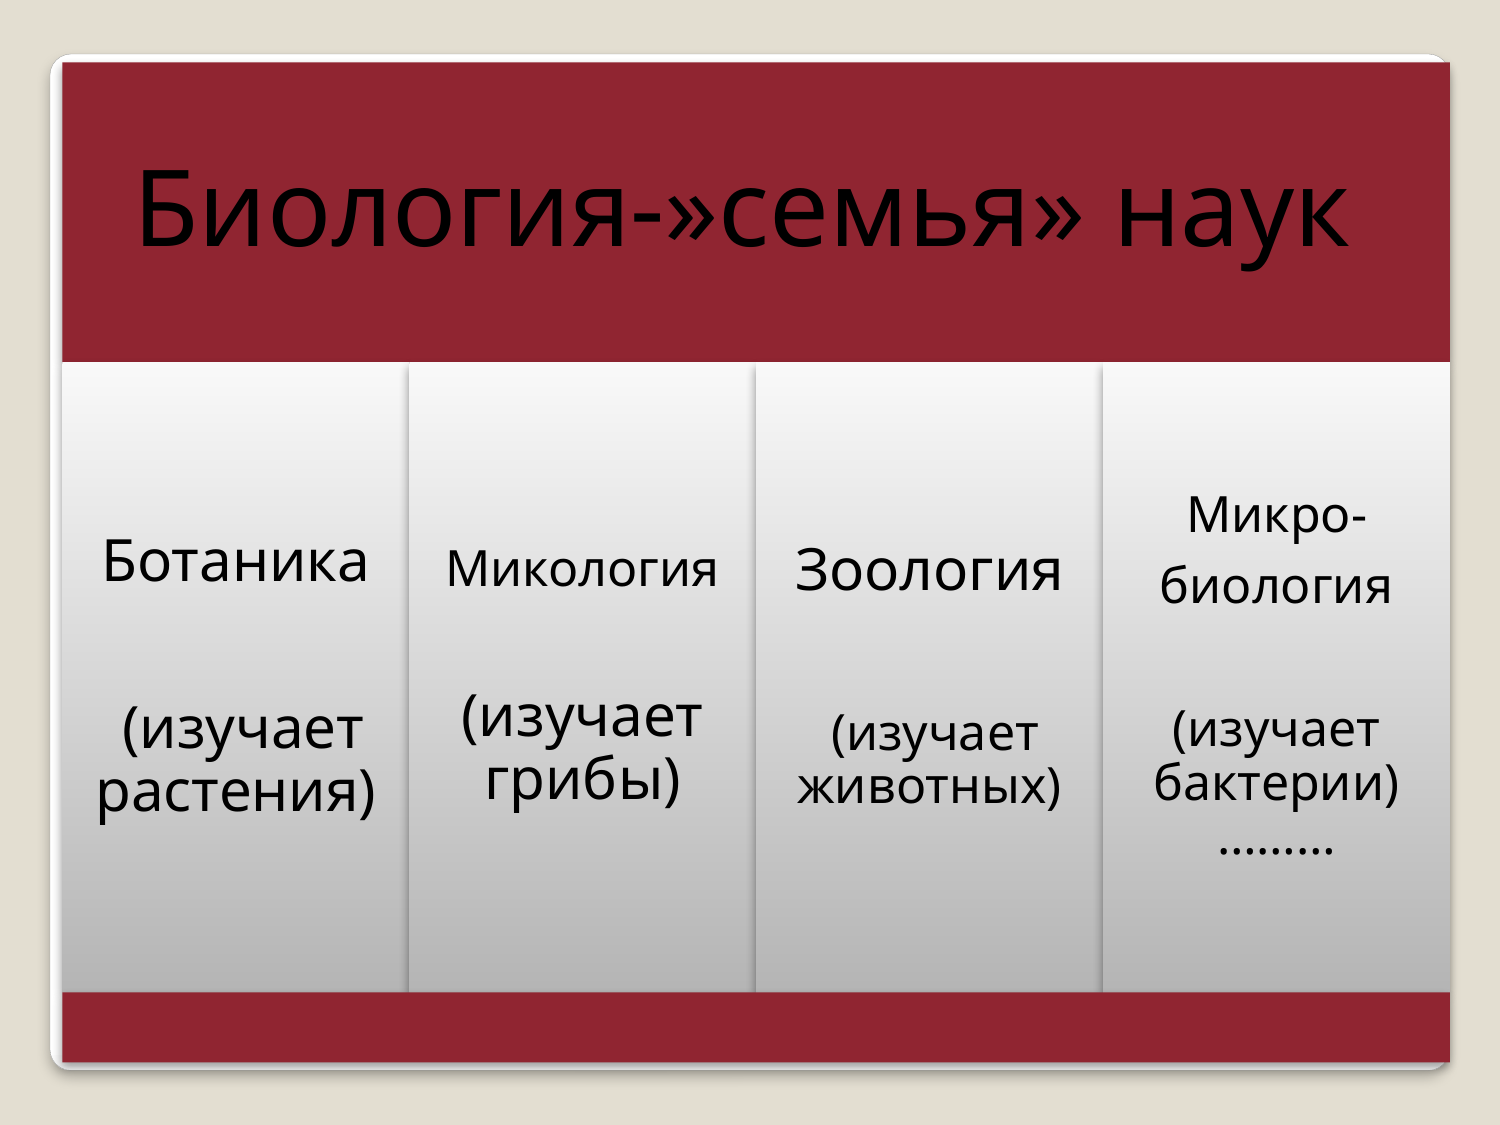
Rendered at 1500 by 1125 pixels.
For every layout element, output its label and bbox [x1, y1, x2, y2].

text_box [62, 62, 1451, 1063]
